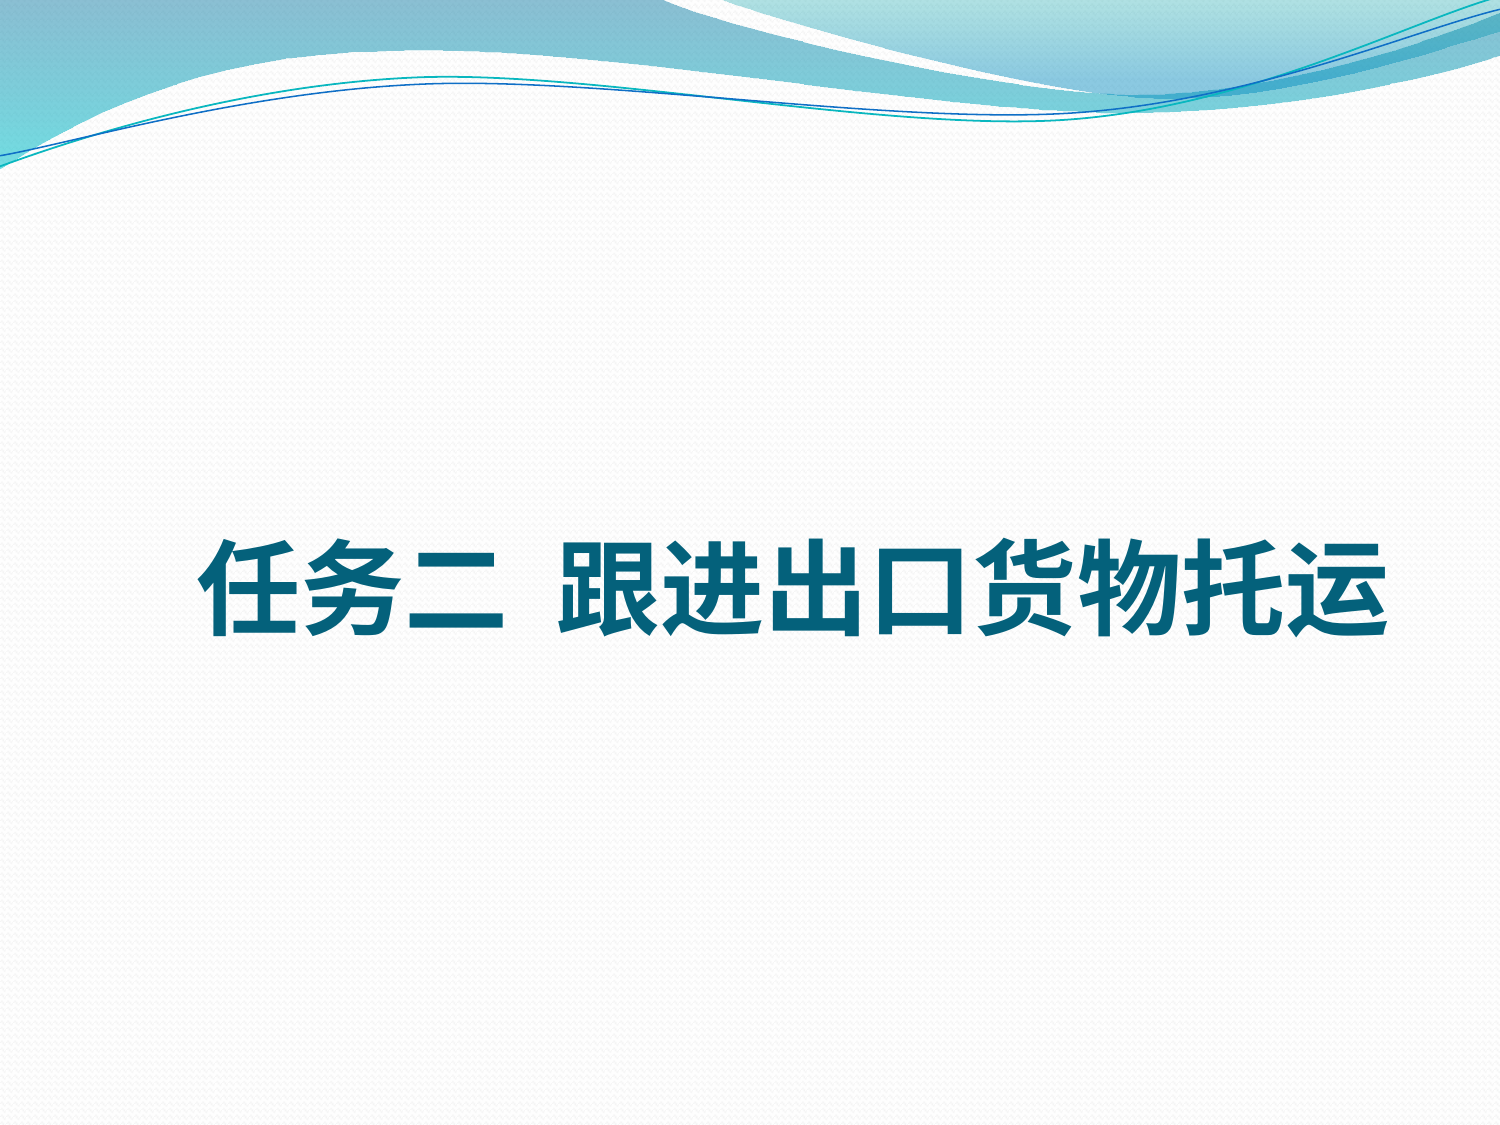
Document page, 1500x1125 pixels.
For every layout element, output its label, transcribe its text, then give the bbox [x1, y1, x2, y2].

text_box 任务二 跟进出口货物托运 [112, 586, 1475, 774]
